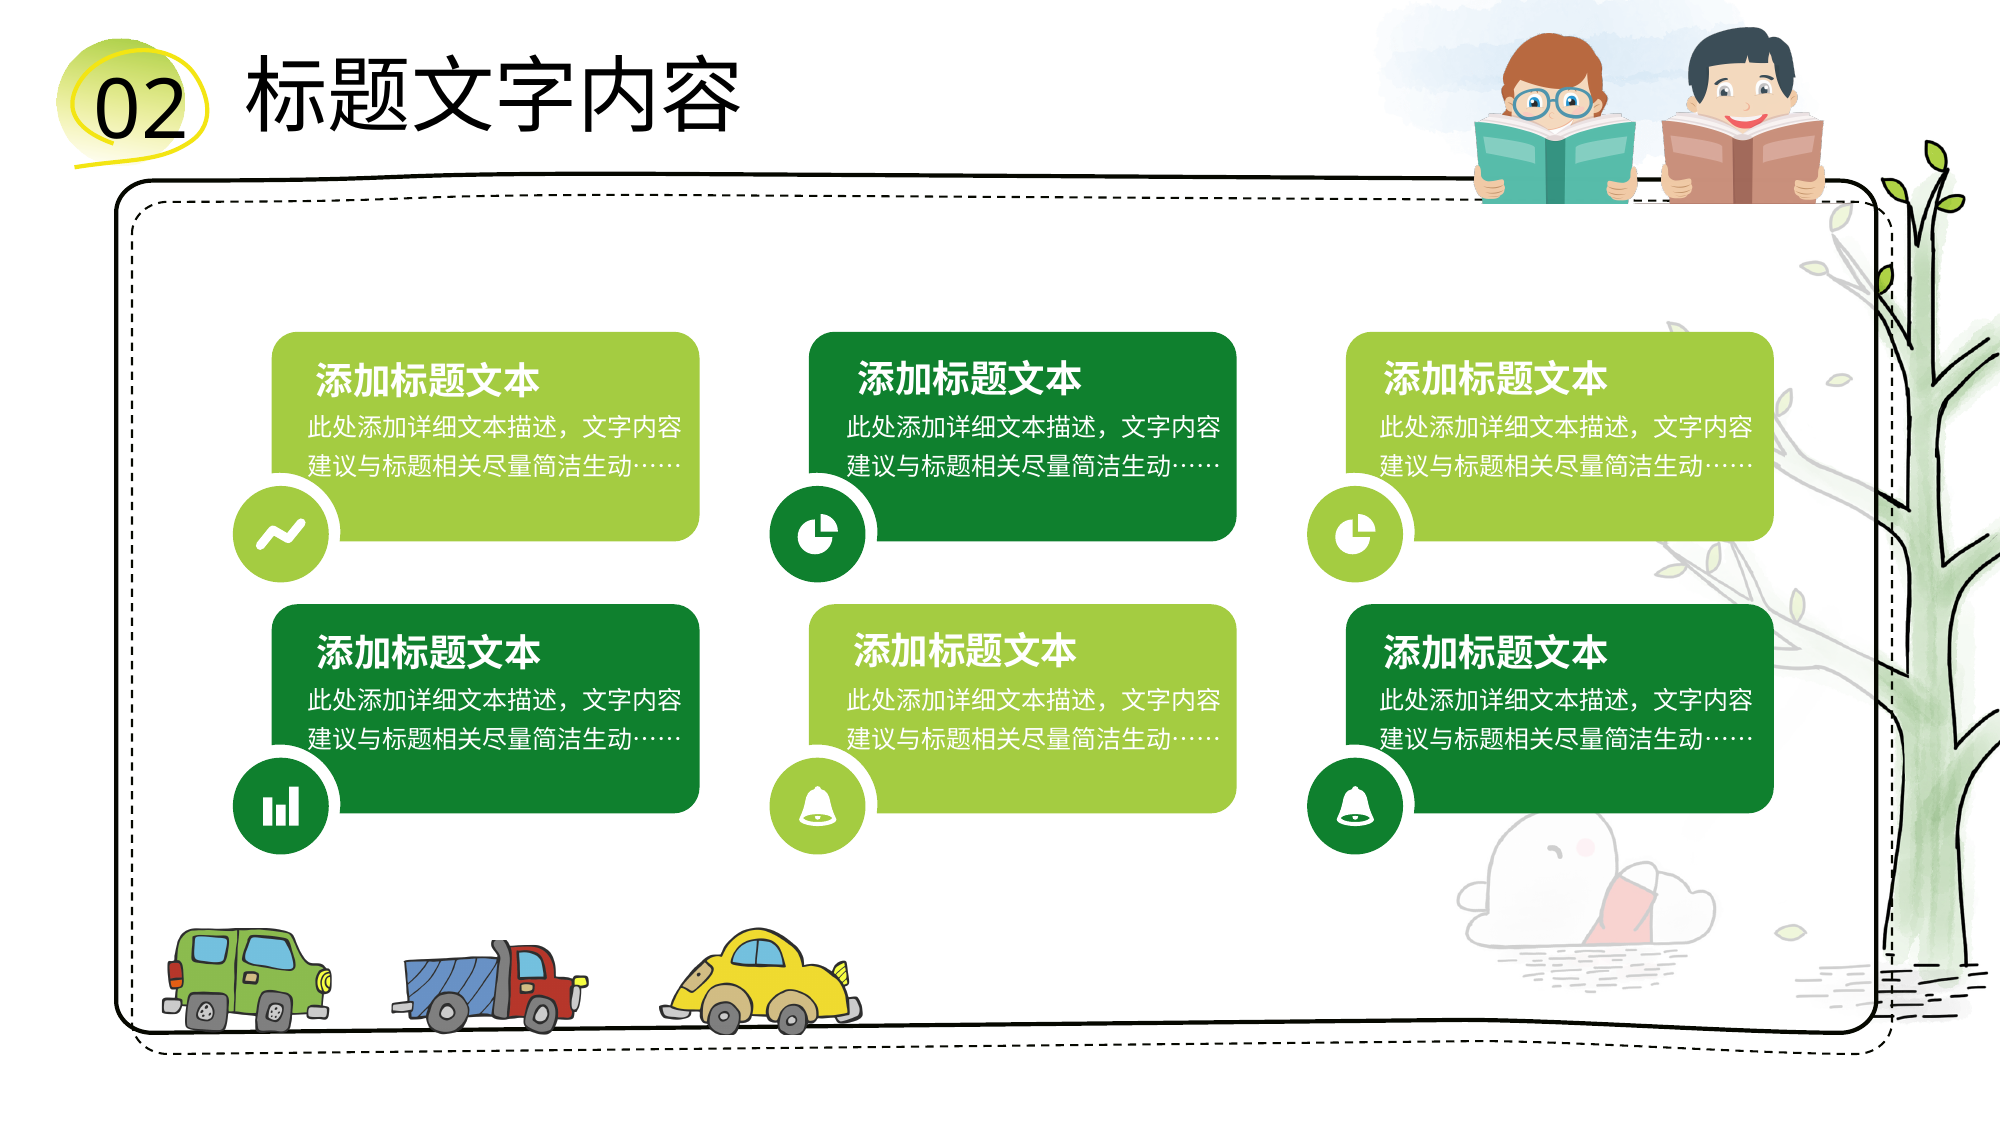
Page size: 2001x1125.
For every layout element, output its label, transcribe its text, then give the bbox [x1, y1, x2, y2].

text_box [232, 486, 329, 583]
picture [659, 922, 869, 1035]
text_box [1347, 604, 1774, 814]
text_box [779, 619, 1237, 758]
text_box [1309, 621, 1769, 758]
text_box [1309, 347, 1769, 486]
text_box [1307, 758, 1404, 855]
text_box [784, 347, 1237, 486]
picture [384, 940, 591, 1053]
text_box 标题文字内容 [229, 34, 812, 150]
text_box [1358, 514, 1376, 532]
text_box [797, 519, 833, 555]
text_box [255, 518, 306, 550]
text_box [769, 758, 866, 855]
text_box [232, 758, 329, 855]
text_box [1307, 486, 1404, 583]
text_box 02 [79, 47, 204, 163]
text_box [769, 486, 866, 583]
text_box [854, 758, 1237, 814]
text_box [799, 786, 837, 827]
text_box [276, 804, 286, 826]
text_box [1348, 331, 1774, 542]
picture [1367, 0, 2000, 1125]
text_box [811, 604, 1235, 619]
text_box [289, 786, 299, 826]
text_box [273, 331, 700, 542]
text_box [263, 797, 273, 826]
text_box [1336, 786, 1374, 827]
picture [161, 928, 346, 1040]
text_box [811, 331, 1235, 347]
text_box [854, 486, 1237, 542]
text_box [273, 604, 700, 814]
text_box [242, 621, 698, 758]
text_box [820, 514, 838, 532]
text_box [241, 349, 698, 486]
text_box [1335, 519, 1371, 555]
